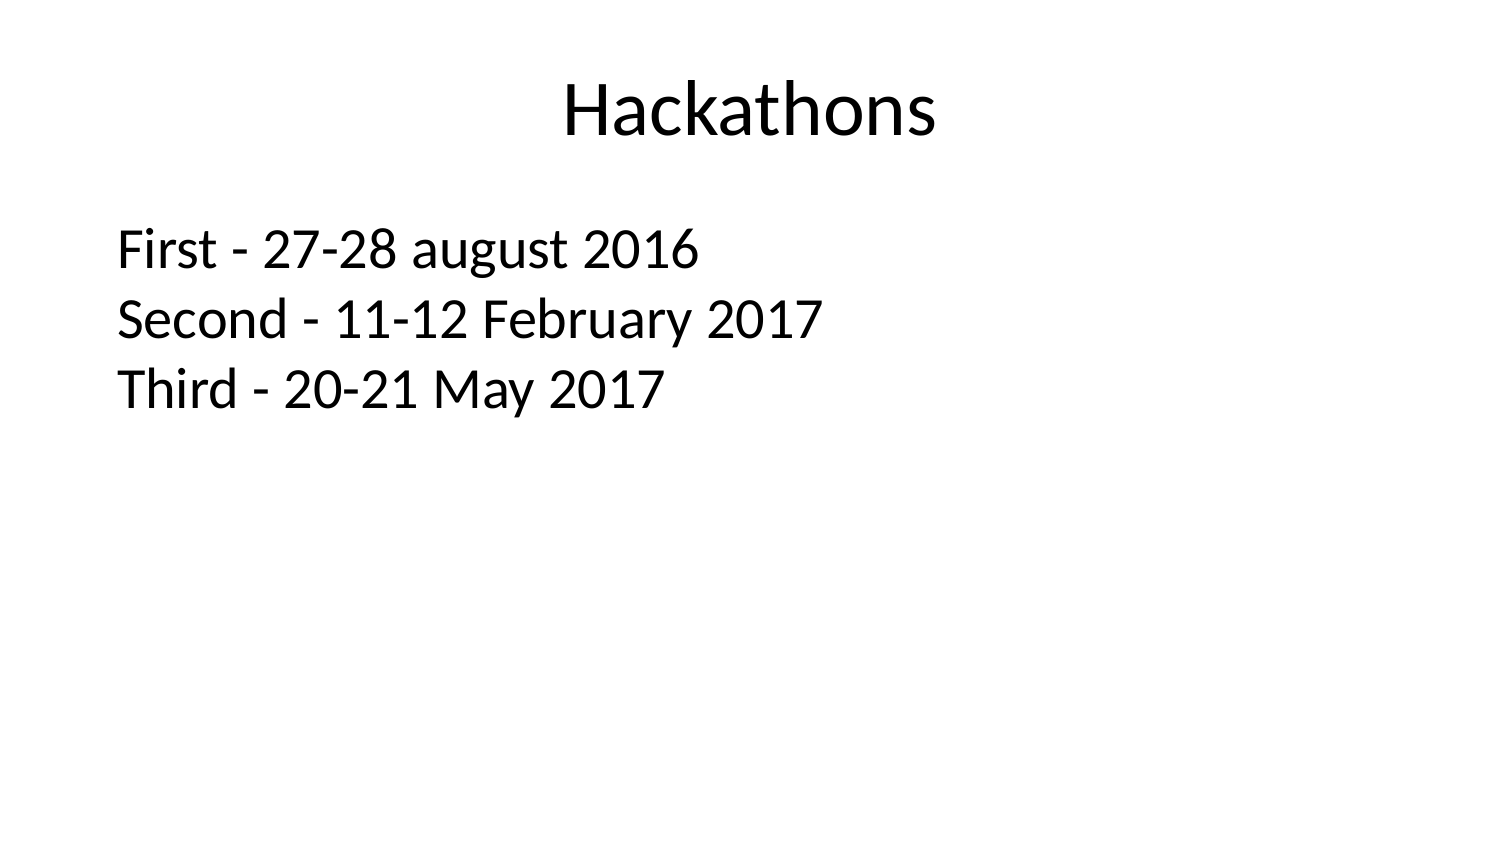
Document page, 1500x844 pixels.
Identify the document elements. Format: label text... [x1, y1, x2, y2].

list First - 27-28 august 2016 Second - 11-12 February 2017 Third - 20-21 May 2017 [75, 196, 1425, 754]
title Hackathons [75, 33, 1425, 175]
